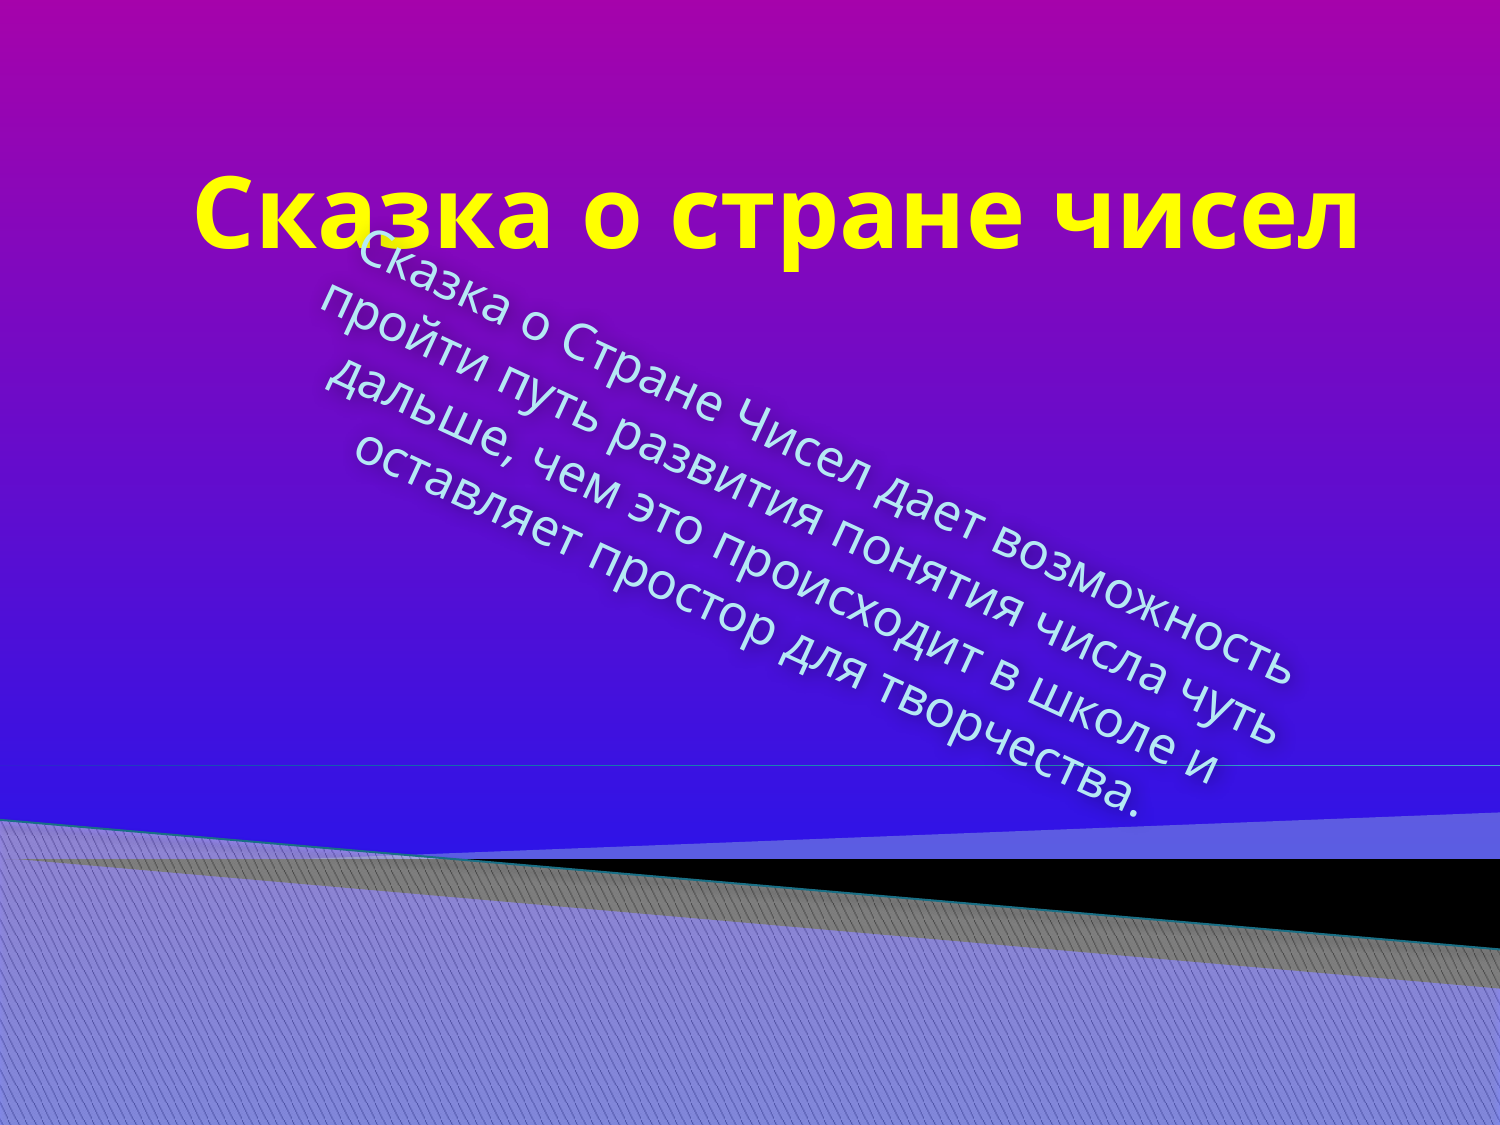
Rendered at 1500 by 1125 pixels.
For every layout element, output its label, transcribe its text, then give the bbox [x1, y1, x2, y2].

picture [5, 859, 1500, 989]
title Сказка о стране чисел [140, 35, 1416, 277]
subtitle Сказка о Стране Чисел дает возможность пройти путь развития понятия числа чуть дальше, чем это происходит в школе и оставляет простор для творчества. [238, 194, 1344, 903]
